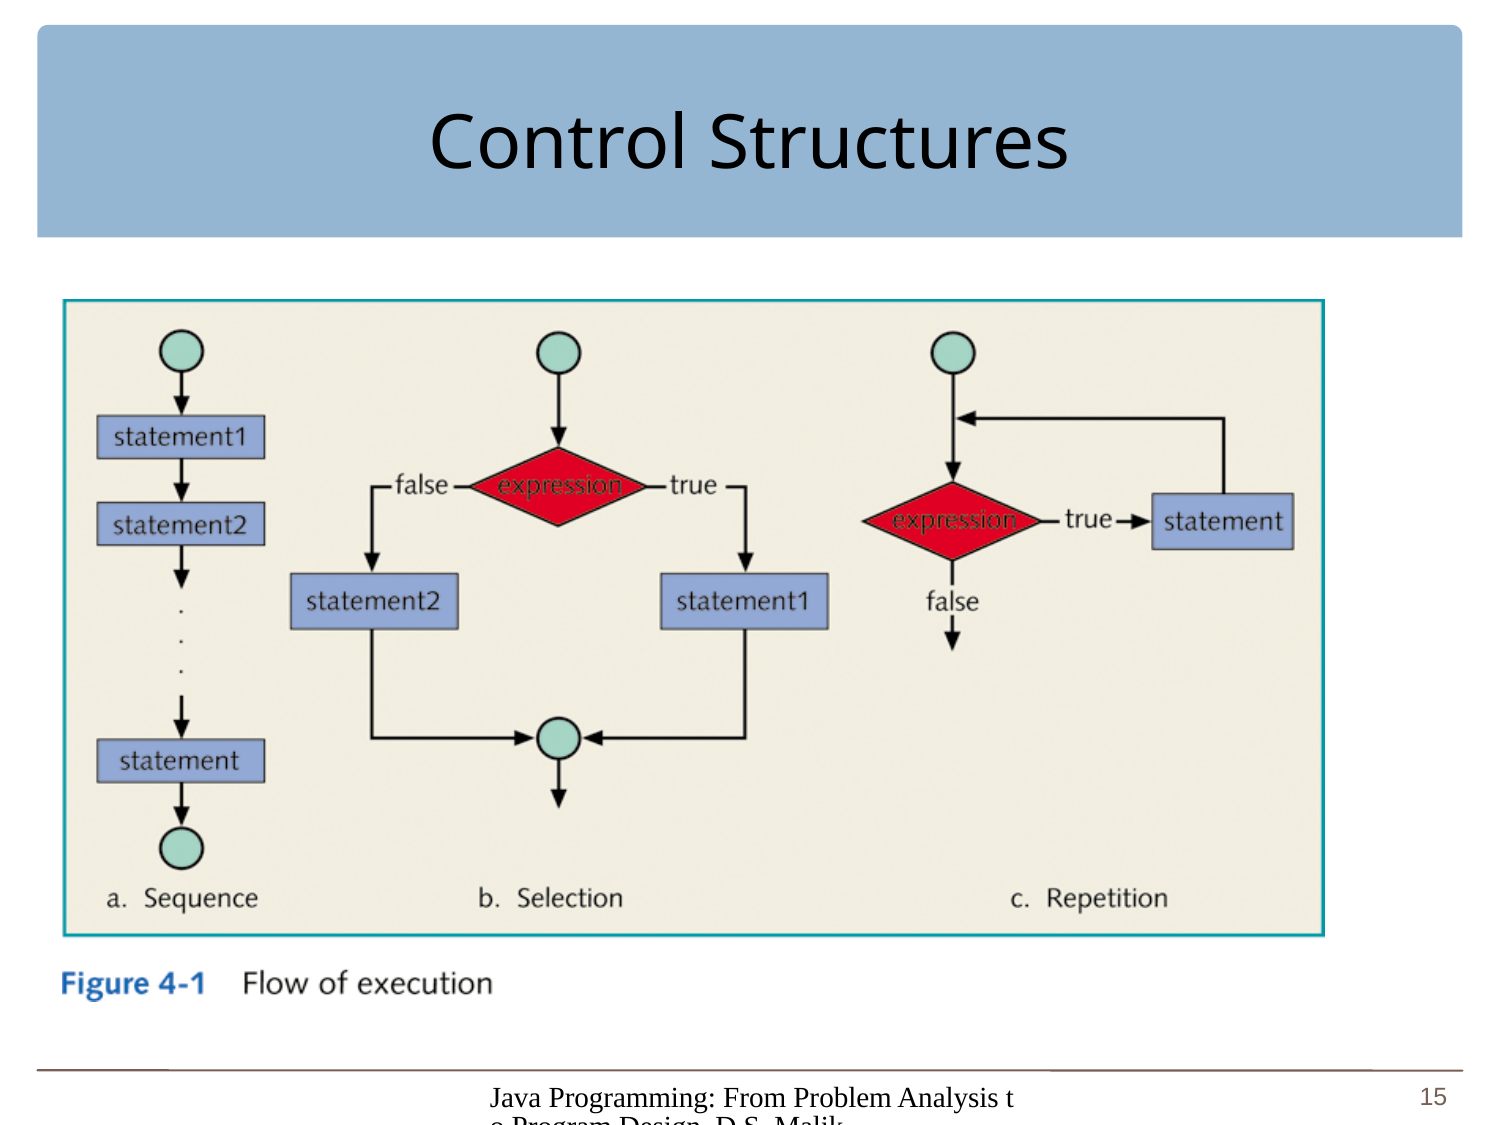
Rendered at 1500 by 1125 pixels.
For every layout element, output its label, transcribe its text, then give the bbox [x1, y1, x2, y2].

picture [62, 299, 1326, 1003]
title Control Structures [49, 44, 1451, 233]
footer Java Programming: From Problem Analysis to Program Design, D.S. Malik [474, 1069, 1038, 1123]
slide_number 15 [1112, 1069, 1463, 1123]
